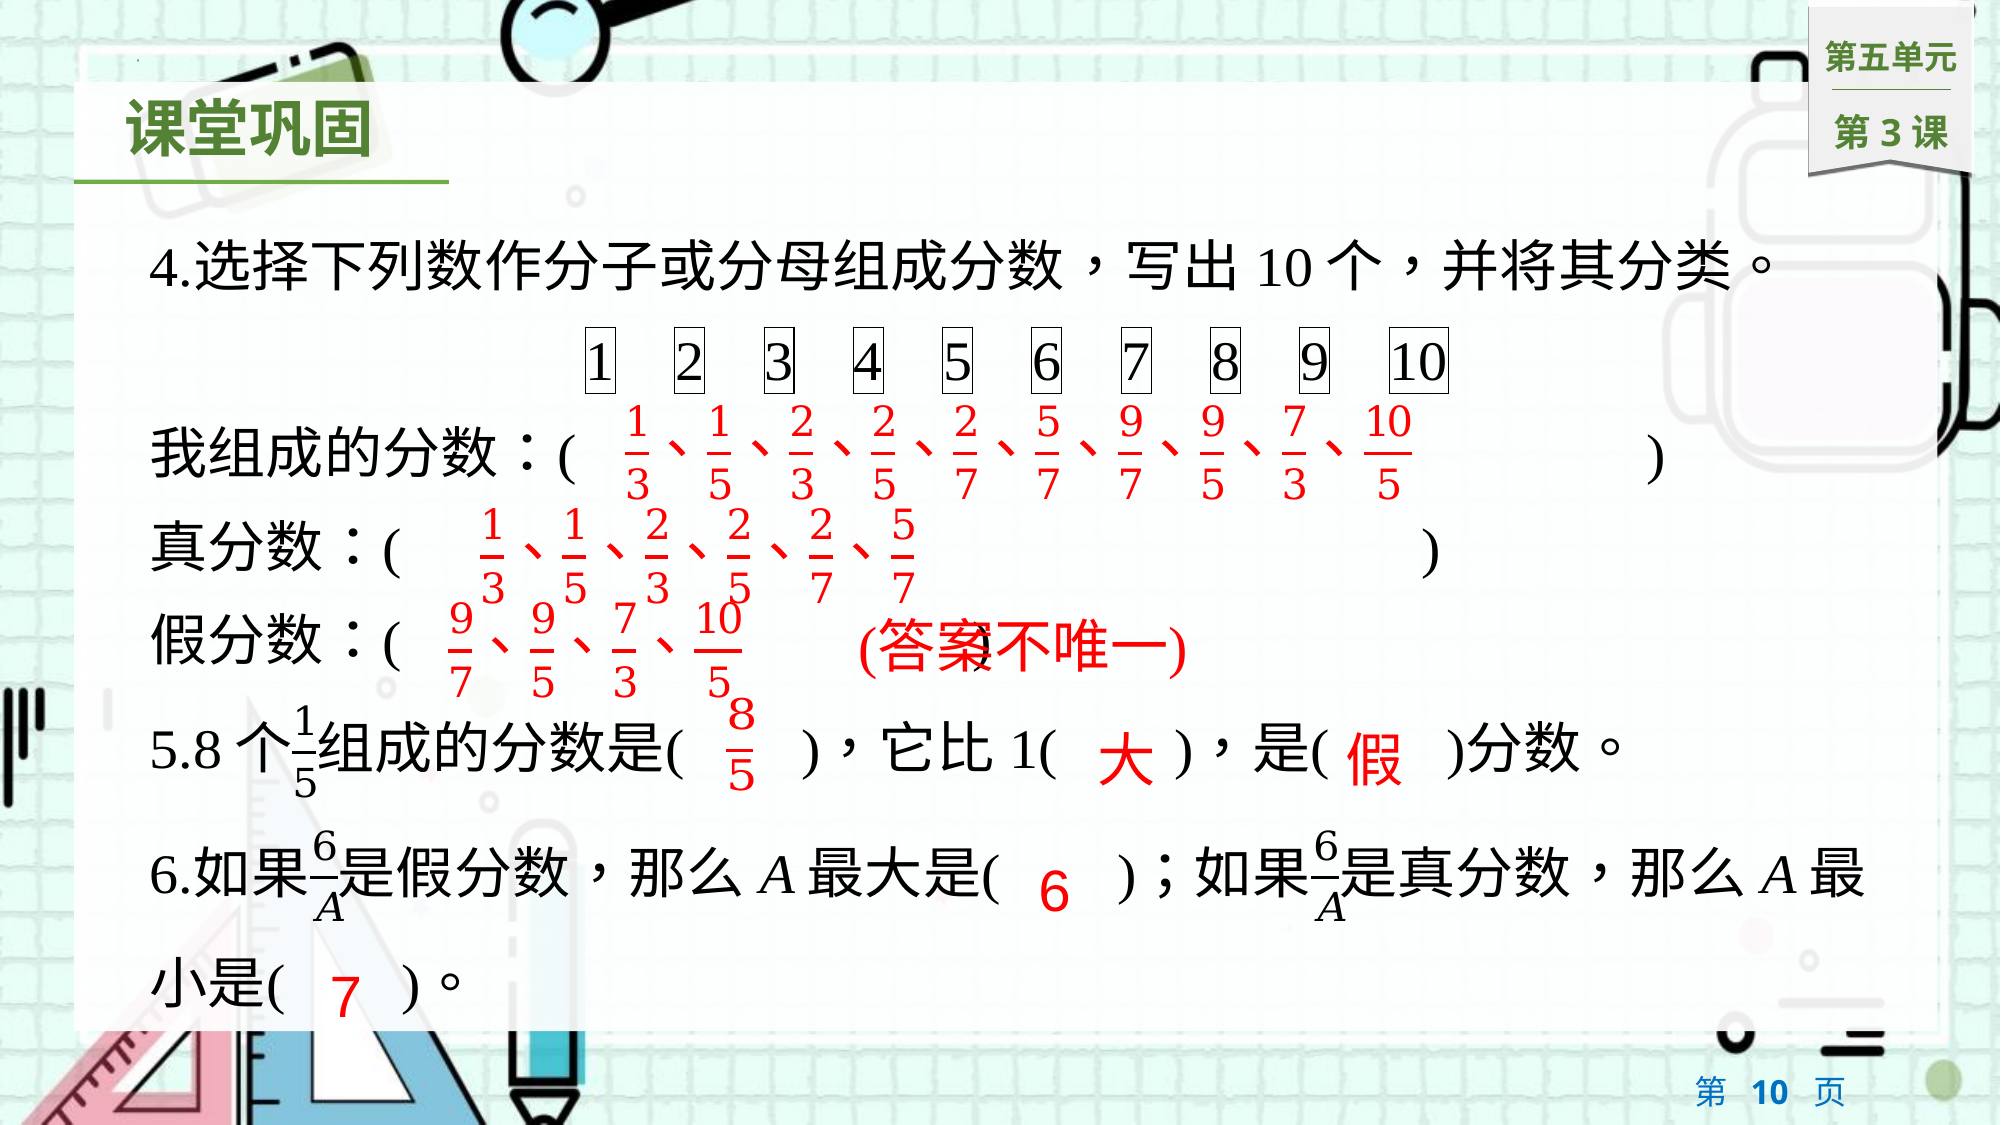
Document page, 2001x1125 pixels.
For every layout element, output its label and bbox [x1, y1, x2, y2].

text_box [657, 688, 823, 799]
text_box [624, 385, 1697, 542]
text_box [149, 219, 1887, 1064]
text_box [480, 488, 1553, 646]
text_box [447, 583, 1520, 740]
picture [1938, 168, 1971, 176]
picture [0, 0, 2000, 1125]
